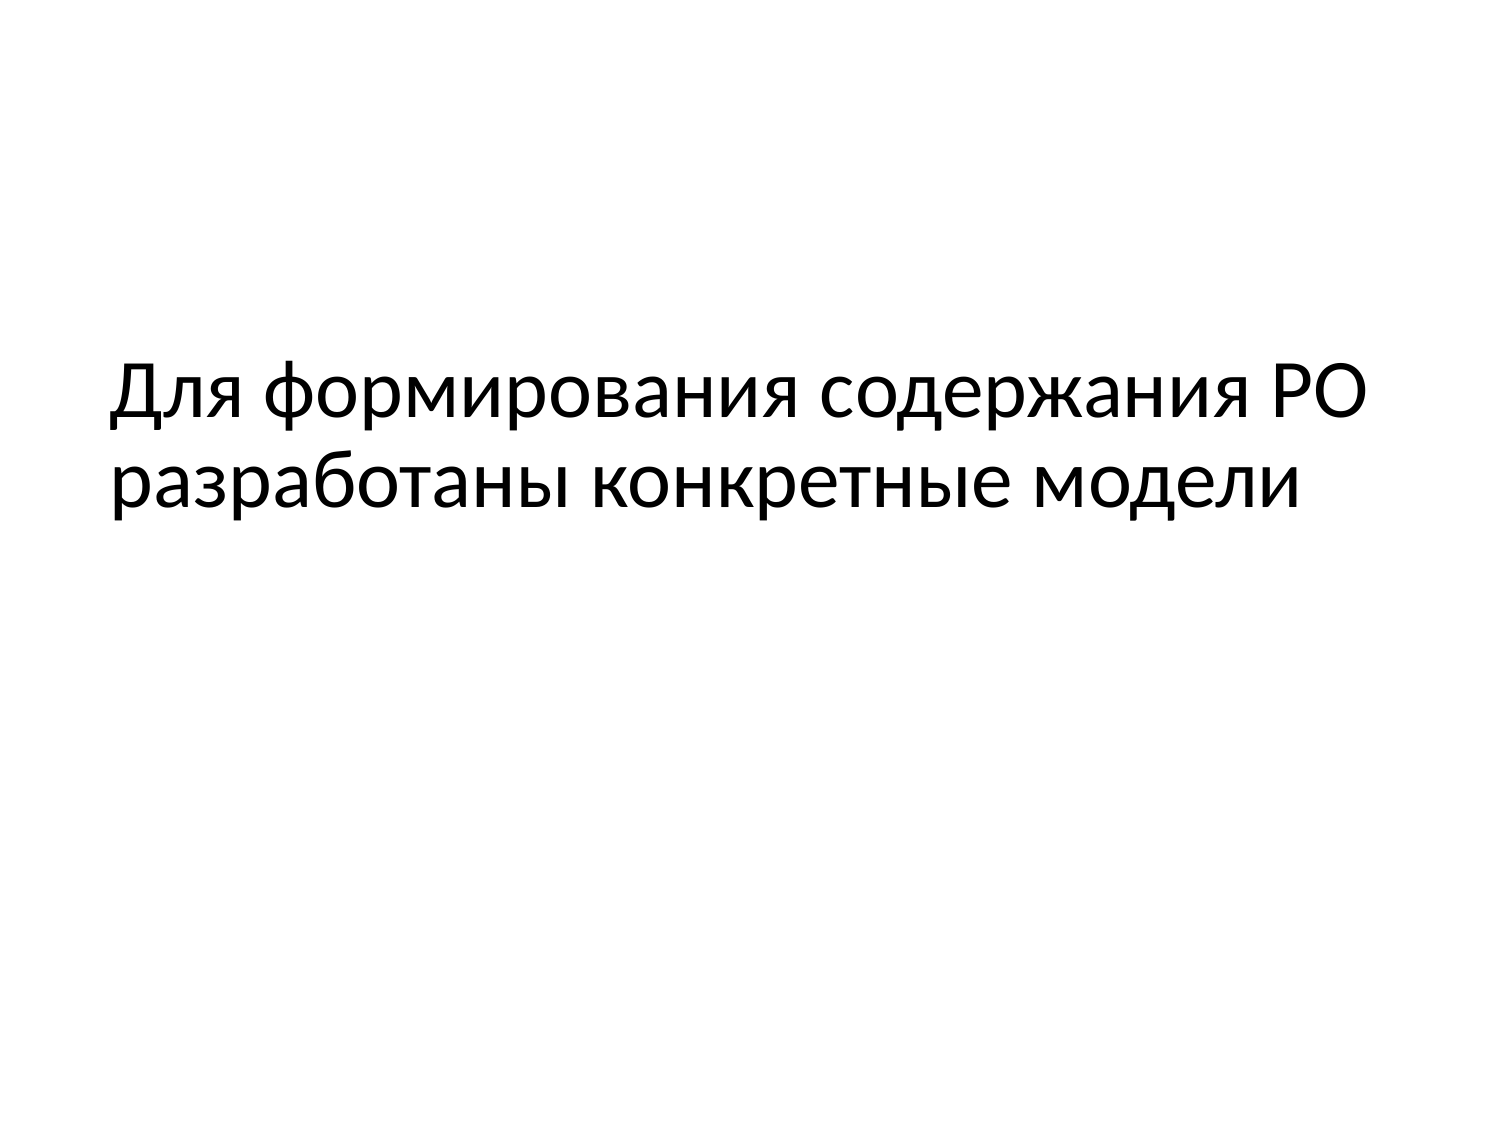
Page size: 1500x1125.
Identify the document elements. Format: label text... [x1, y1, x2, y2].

list Для формирования содержания РО разработаны конкретные модели [76, 338, 1427, 1103]
